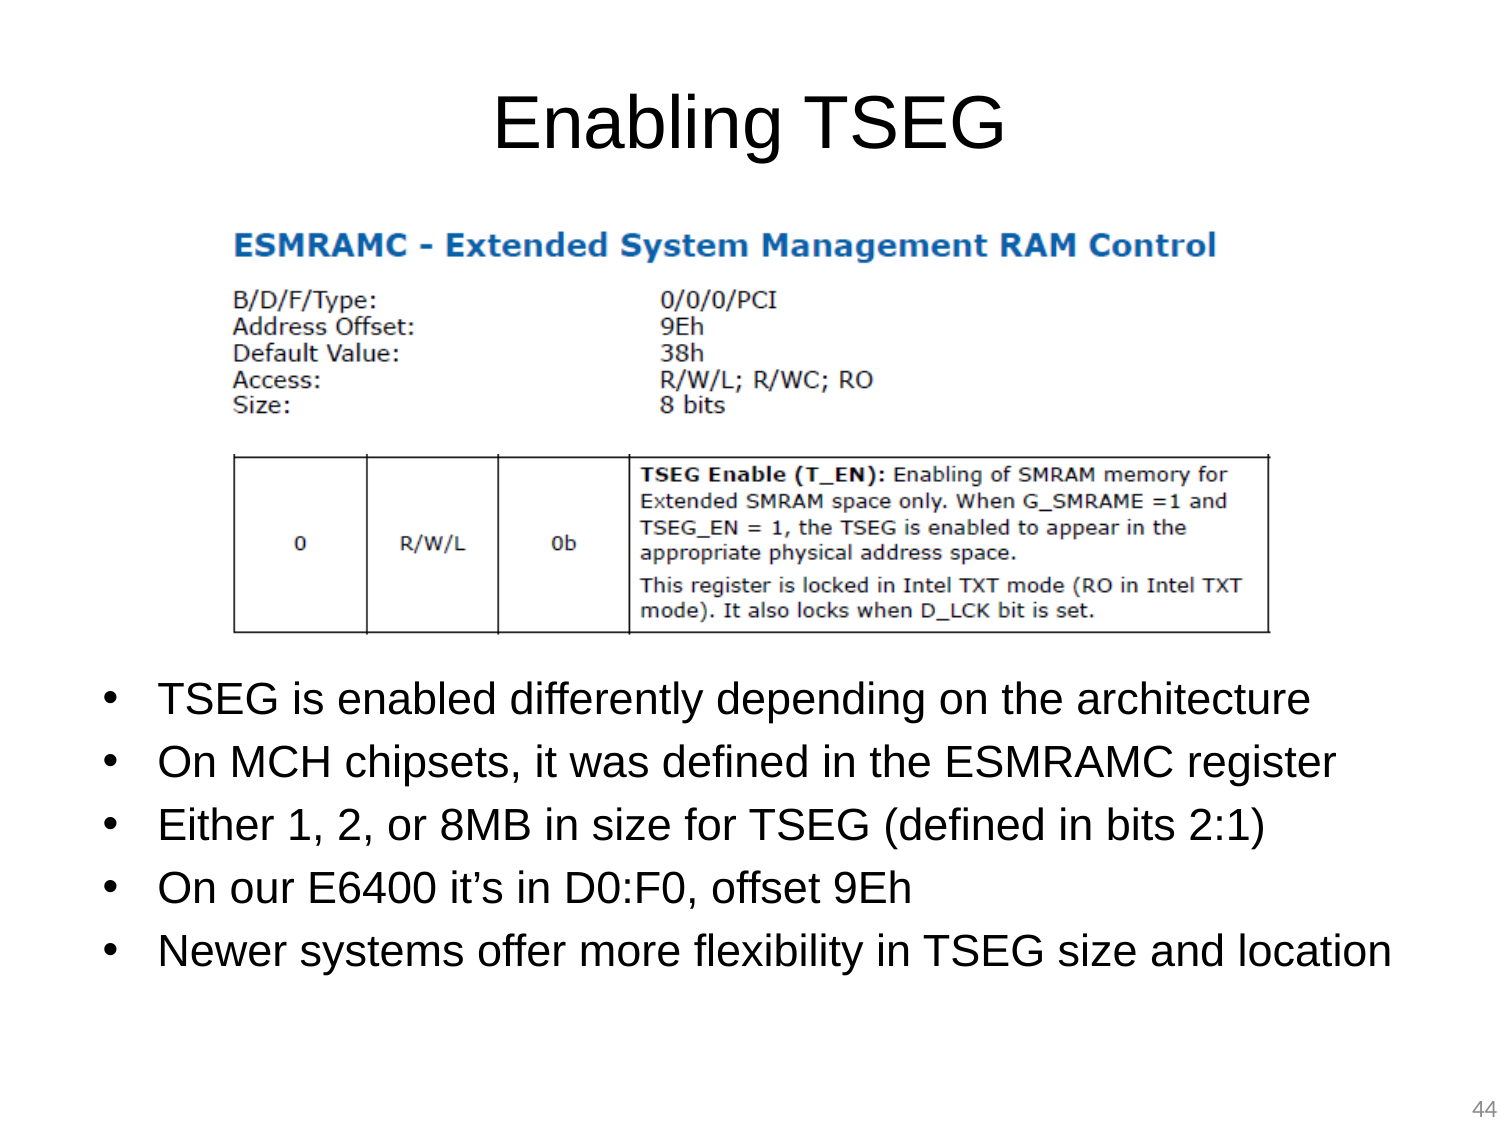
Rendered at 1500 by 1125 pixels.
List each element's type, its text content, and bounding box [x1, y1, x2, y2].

picture [229, 454, 1274, 638]
list TSEG is enabled differently depending on the architecture On MCH chipsets, it was defined in the ESMRAMC register Either 1, 2, or 8MB in size for TSEG (defined in bits 2:1) On our E6400 it’s in D0:F0, offset 9Eh Newer systems offer more flexibility in TSEG size and location [87, 662, 1425, 1100]
title Enabling TSEG [75, 24, 1425, 213]
slide_number 44 [1162, 1077, 1500, 1125]
picture [226, 224, 1238, 427]
